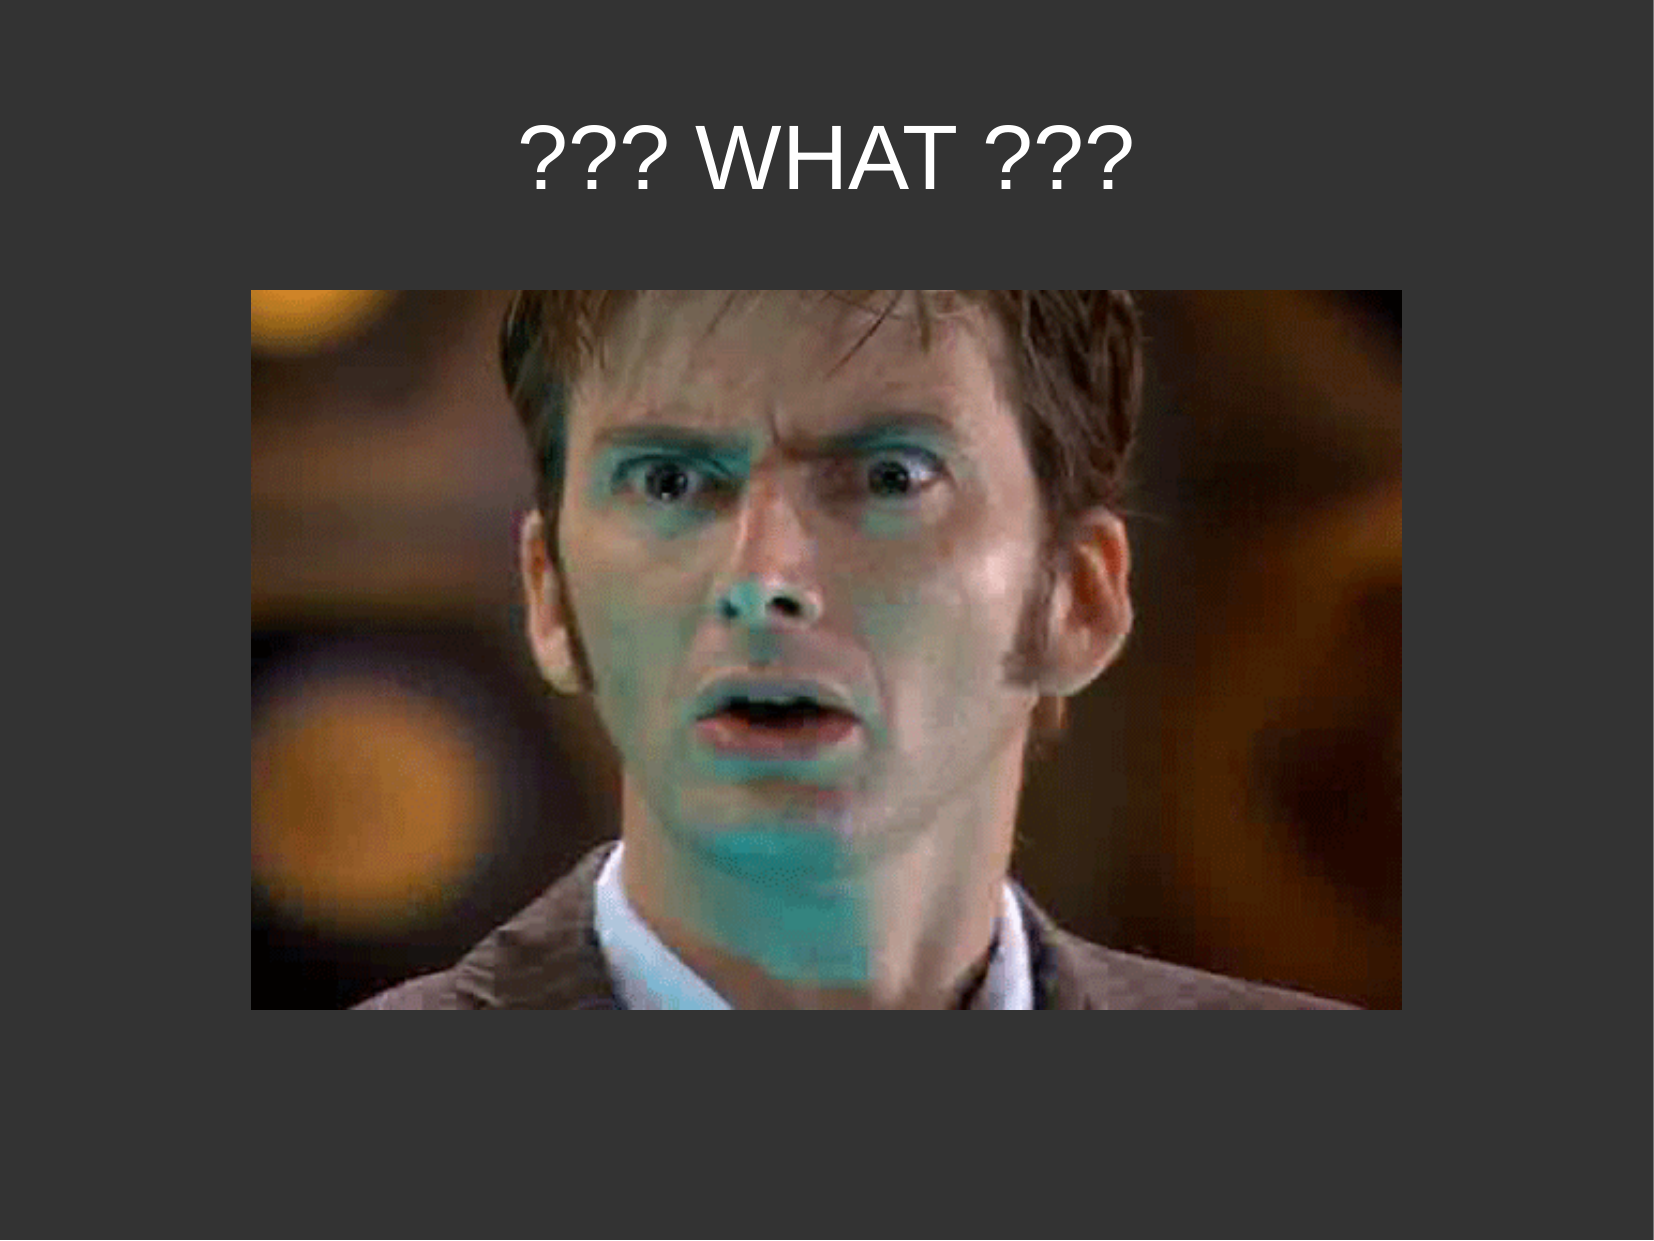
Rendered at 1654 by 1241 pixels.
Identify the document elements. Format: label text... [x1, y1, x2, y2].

picture [251, 289, 1402, 1010]
text_box ??? WHAT ??? [82, 49, 1571, 257]
